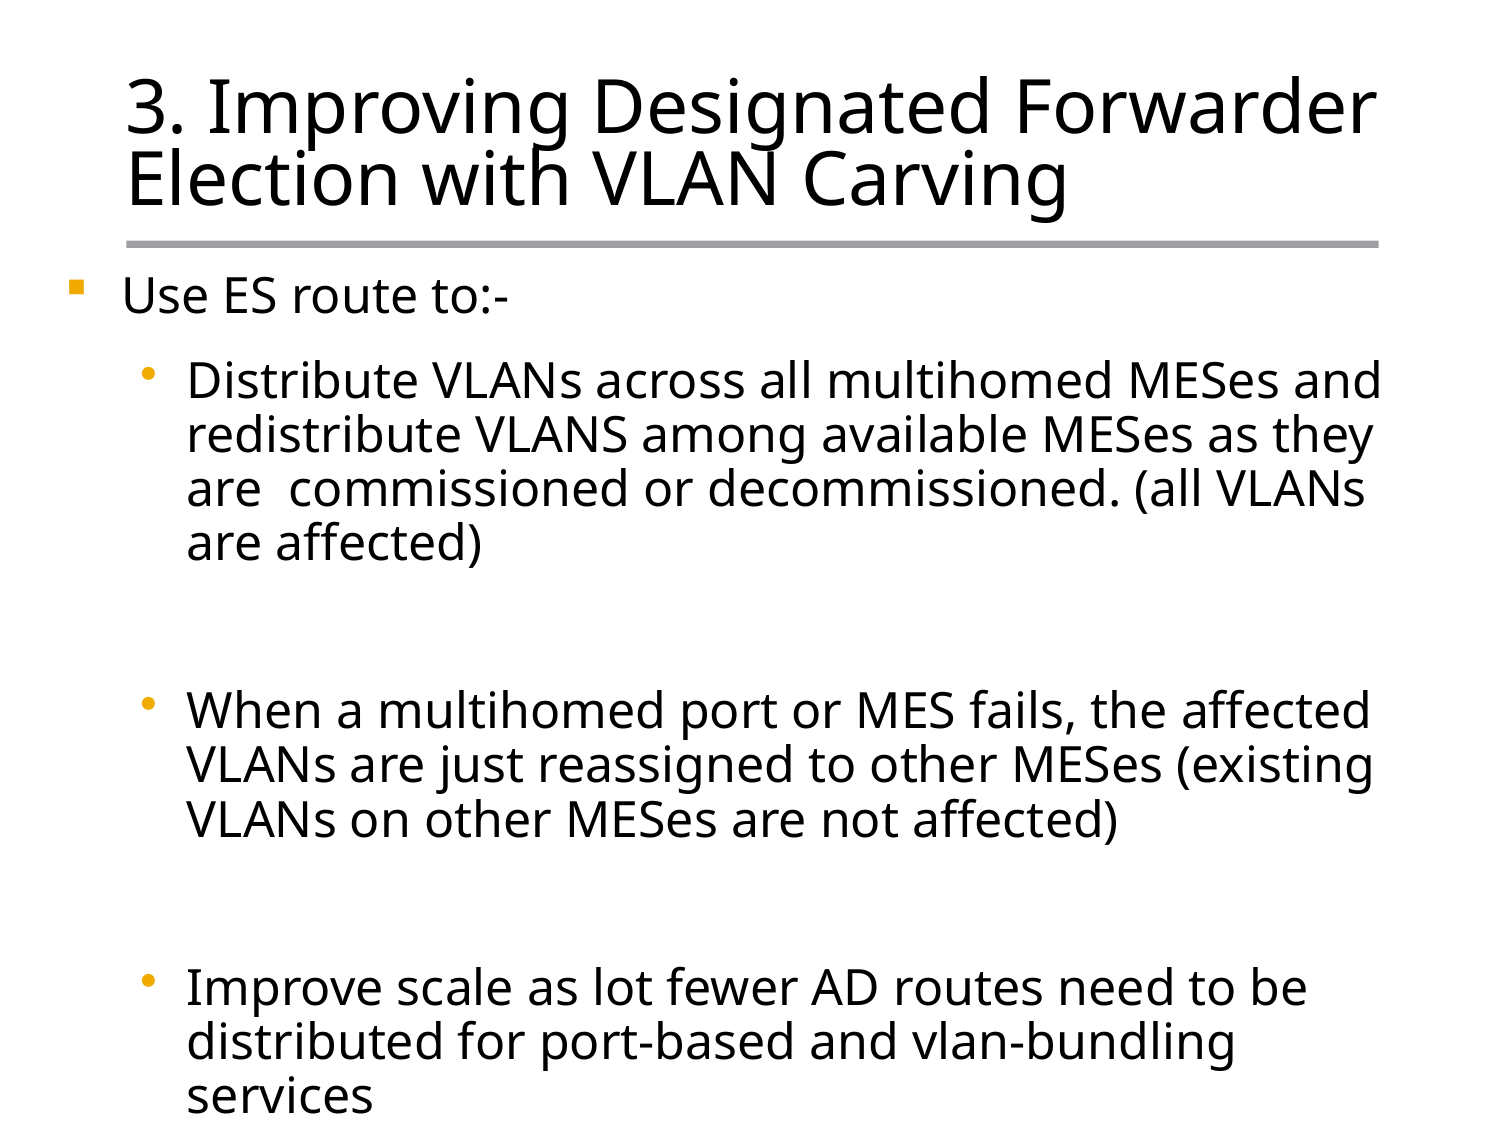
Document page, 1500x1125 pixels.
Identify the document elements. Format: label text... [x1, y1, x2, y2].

list Use ES route to:- Distribute VLANs across all multihomed MESes and redistribute VLANS among available MESes as they are commissioned or decommissioned. (all VLANs are affected) When a multihomed port or MES fails, the affected VLANs are just reassigned to other MESes (existing VLANs on other MESes are not affected) Improve scale as lot fewer AD routes need to be distributed for port-based and vlan-bundling services [49, 262, 1401, 976]
title 3. Improving Designated Forwarder Election with VLAN Carving [109, 97, 1411, 228]
